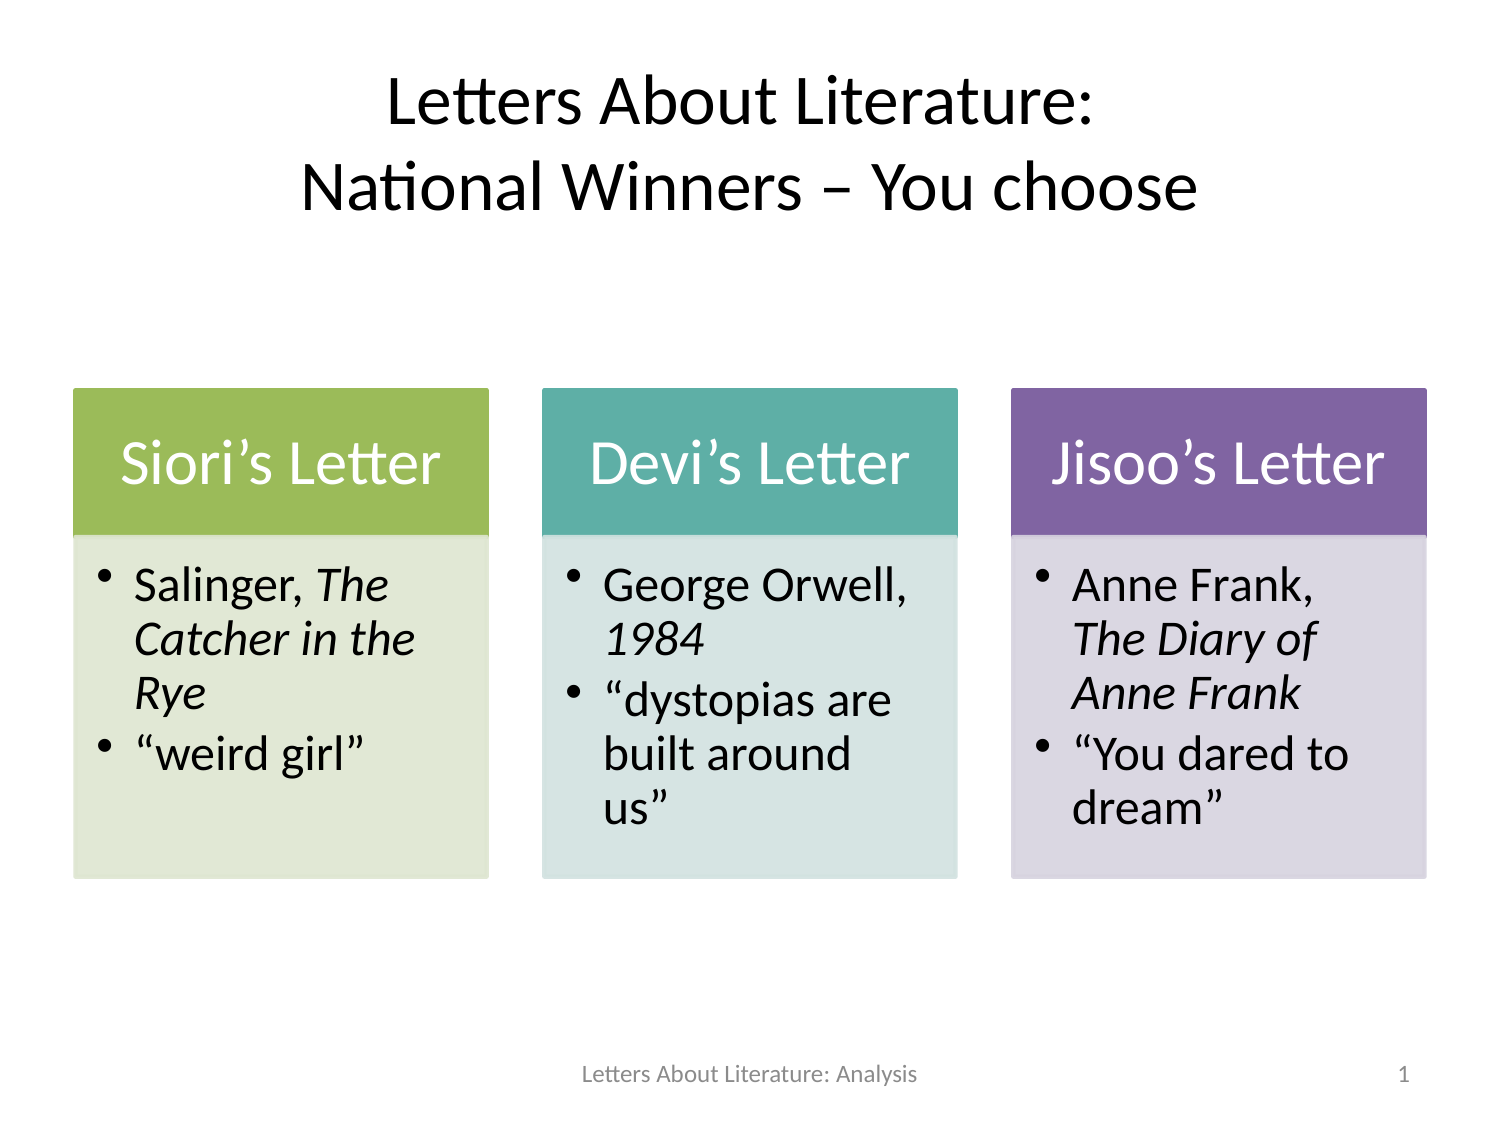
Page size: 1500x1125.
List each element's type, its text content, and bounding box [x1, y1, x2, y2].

slide_number 1 [1074, 1042, 1425, 1103]
title Letters About Literature: National Winners – You choose [75, 45, 1425, 233]
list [74, 262, 1426, 1006]
footer Letters About Literature: Analysis [512, 1042, 988, 1103]
